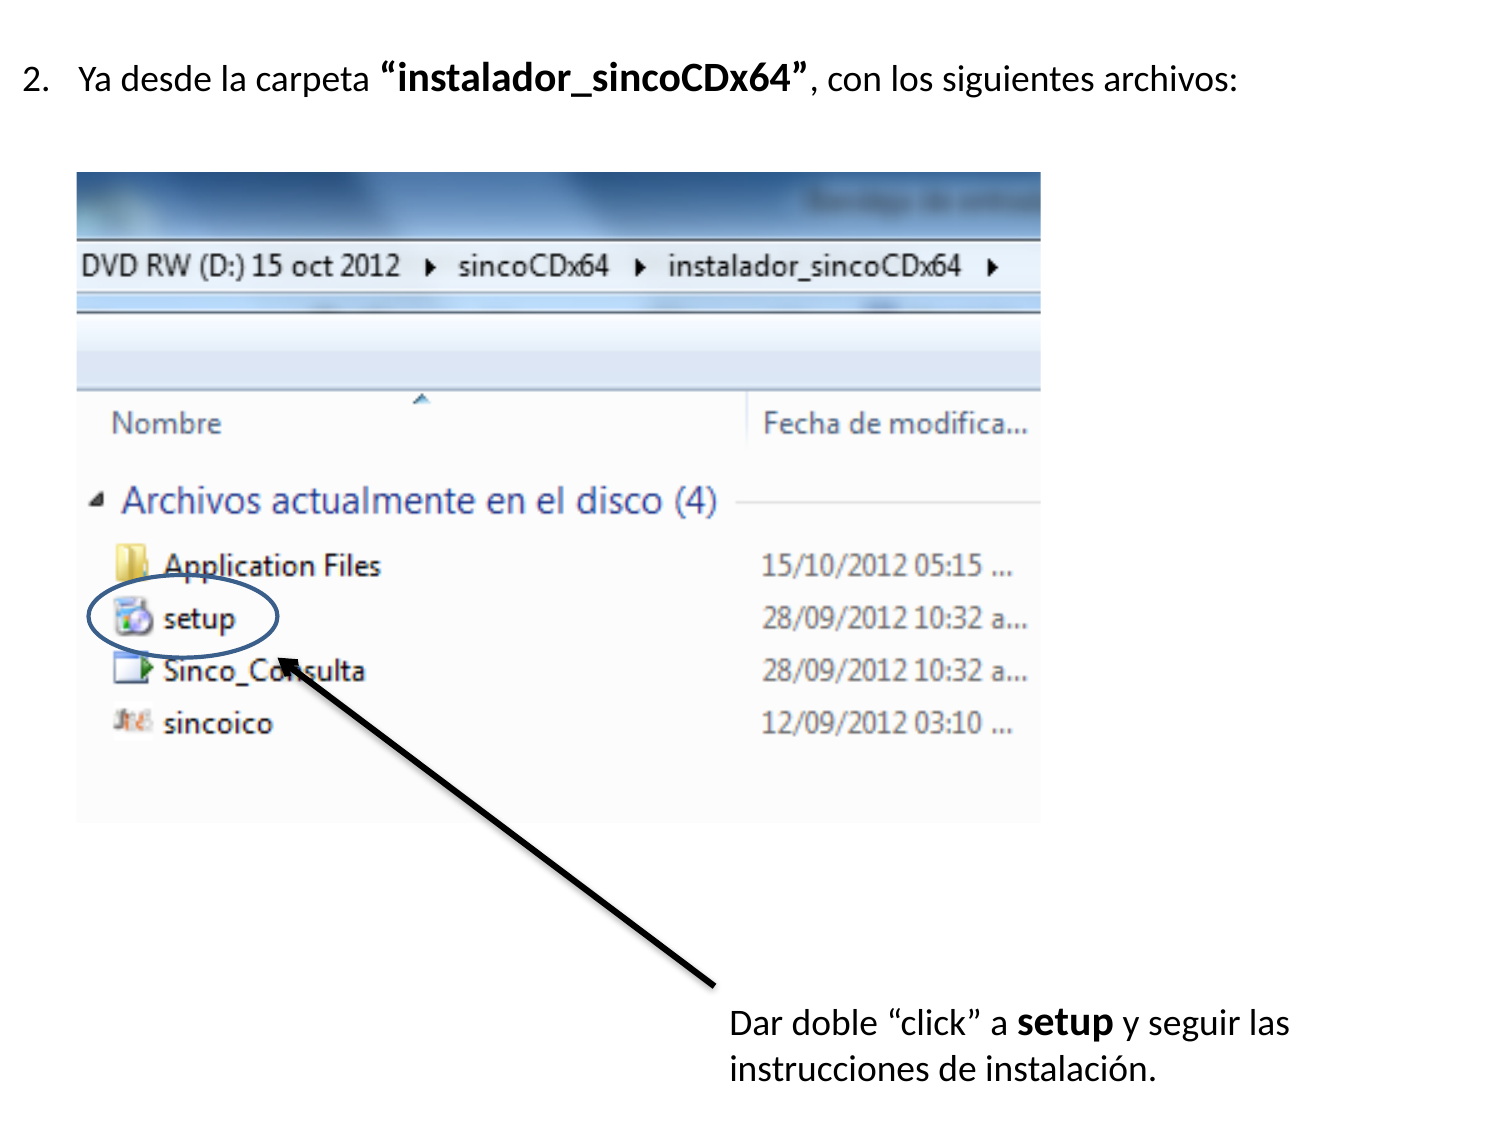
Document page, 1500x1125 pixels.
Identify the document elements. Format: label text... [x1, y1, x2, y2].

text_box Dar doble “click” a setup y seguir las instrucciones de instalación. [714, 986, 1435, 1097]
text_box Ya desde la carpeta “instalador_sincoCDx64”, con los siguientes archivos: [7, 42, 1255, 108]
picture [76, 172, 1041, 823]
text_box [277, 657, 715, 987]
